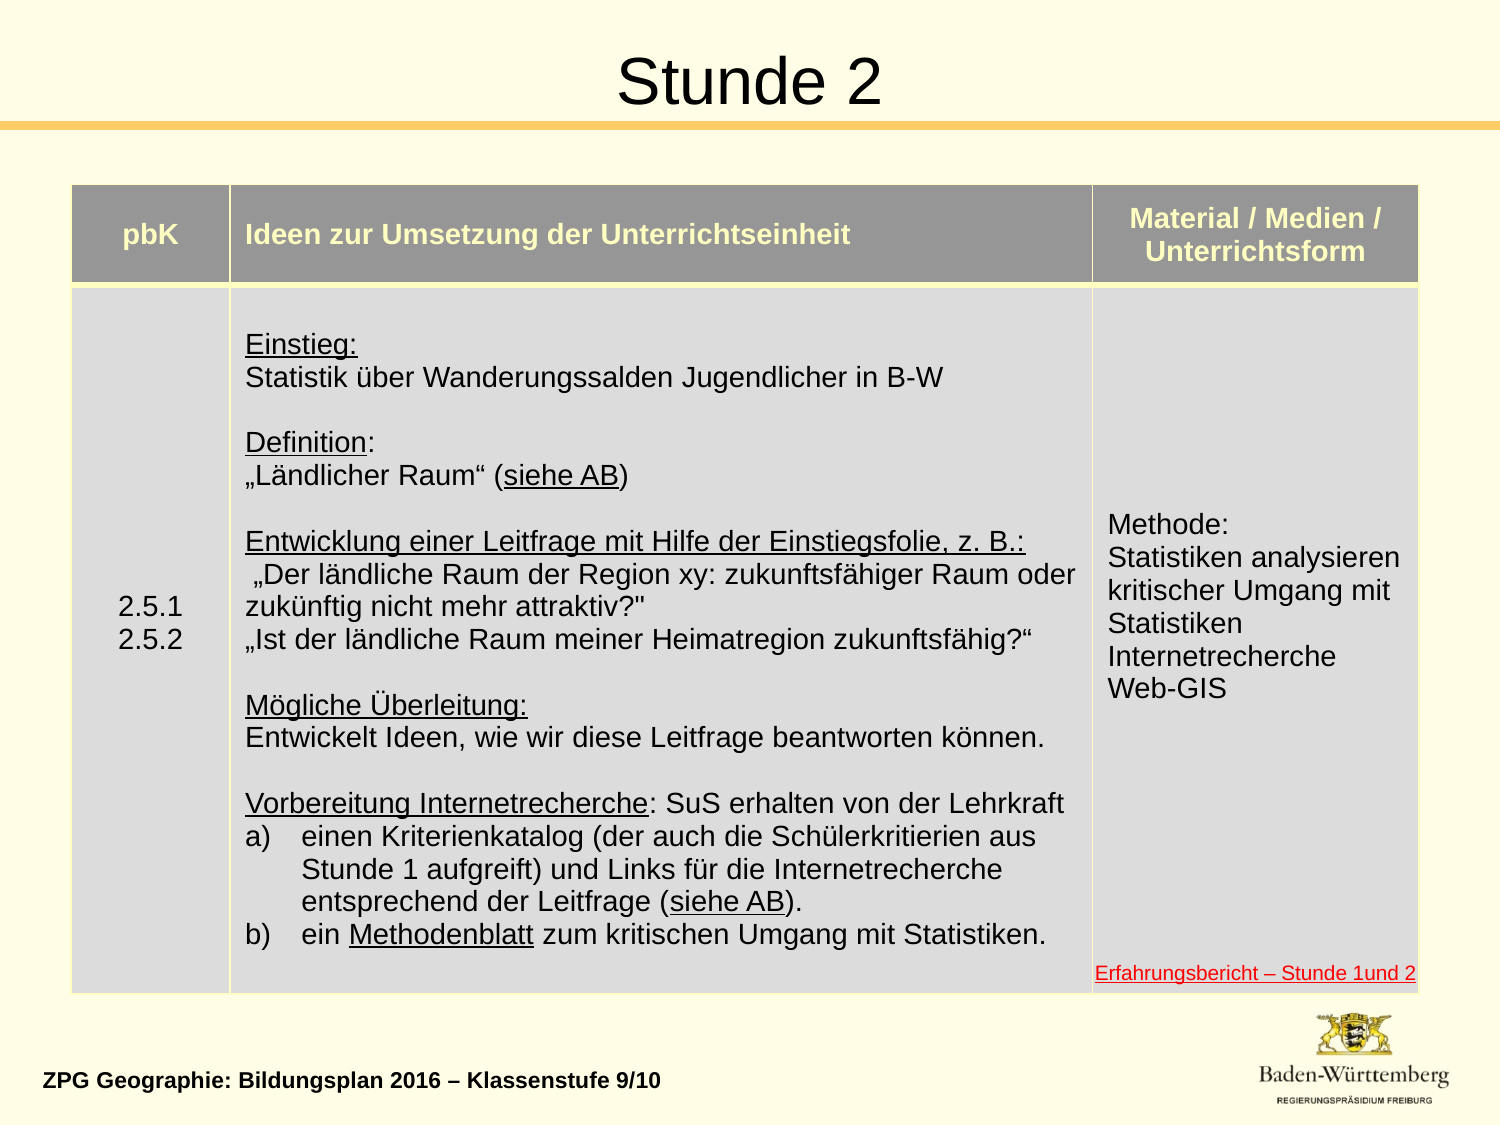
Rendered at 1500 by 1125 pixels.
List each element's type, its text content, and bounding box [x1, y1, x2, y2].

table_cell Methode: Statistiken analysieren kritischer Umgang mit Statistiken Internetrecherche Web-GIS [1093, 288, 1418, 952]
text_box Erfahrungsbericht – Stunde 1und 2 [1080, 952, 1435, 993]
title Stunde 2 [0, 0, 1500, 119]
picture [1257, 1011, 1451, 1106]
table_cell 2.5.1 2.5.2 [72, 288, 229, 993]
table_header pbK [72, 185, 229, 282]
table_cell Einstieg: Statistik über Wanderungssalden Jugendlicher in B-W Definition: „Ländlicher Raum“ (siehe AB) Entwicklung einer Leitfrage mit Hilfe der Einstiegsfolie, z. B.: „Der ländliche Raum der Region xy: zukunftsfähiger Raum oder zukünftig nicht mehr attraktiv?" „Ist der ländliche Raum meiner Heimatregion zukunftsfähig?“ Mögliche Überleitung: Entwickelt Ideen, wie wir diese Leitfrage beantworten können. Vorbereitung Internetrecherche: SuS erhalten von der Lehrkraft einen Kriterienkatalog (der auch die Schülerkritierien aus Stunde 1 aufgreift) und Links für die Internetrecherche entsprechend der Leitfrage (siehe AB). ein Methodenblatt zum kritischen Umgang mit Statistiken. [231, 288, 1092, 993]
table_header Material / Medien / Unterrichtsform [1093, 185, 1418, 282]
table_header Ideen zur Umsetzung der Unterrichtseinheit [231, 185, 1092, 282]
